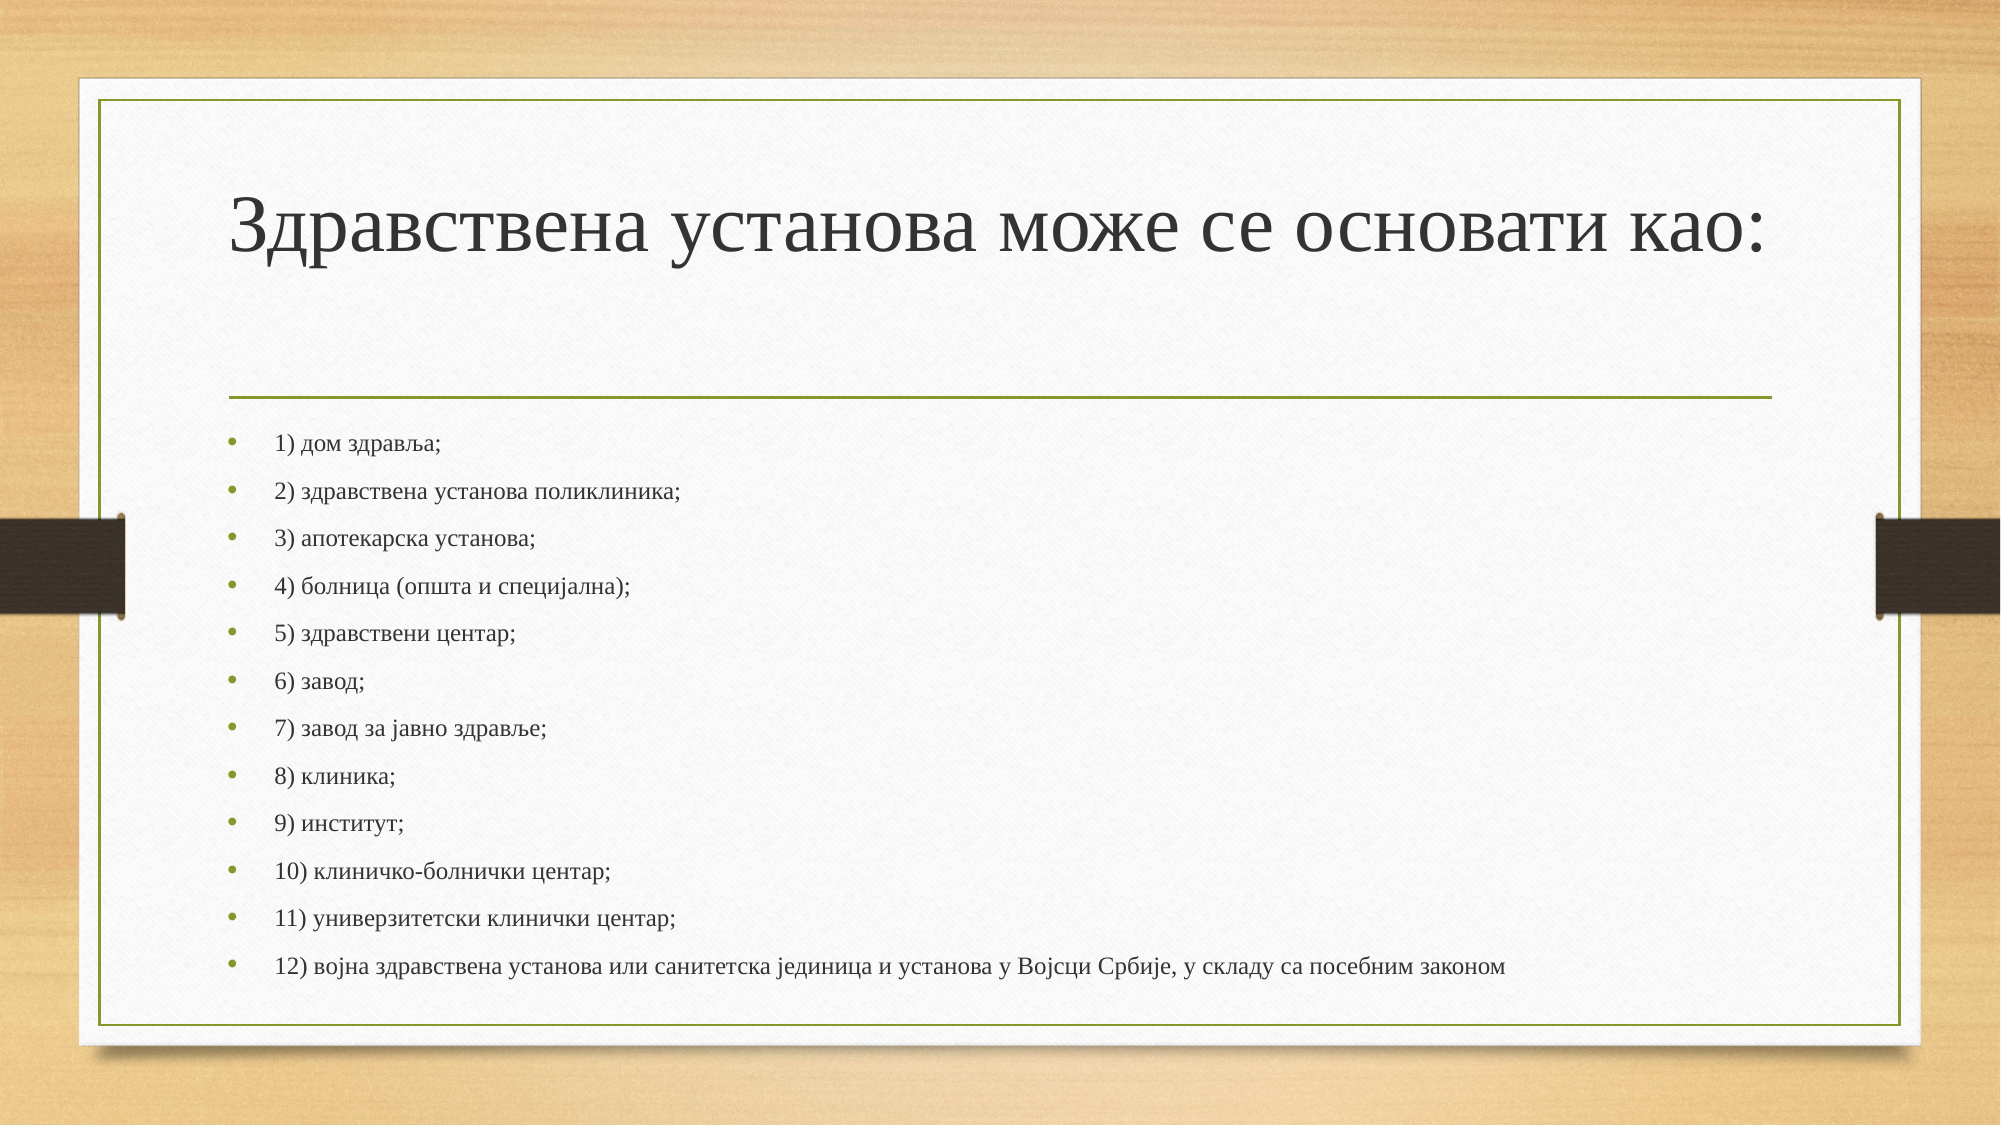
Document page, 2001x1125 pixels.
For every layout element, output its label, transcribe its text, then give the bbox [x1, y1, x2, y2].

title Здравствена установа може се основати као: [212, 161, 1788, 375]
picture [0, 0, 2001, 1125]
list 1) дом здравља; 2) здравствена установа поликлиника; 3) апотекарска установа; 4) болница (општа и специјална); 5) здравствени центар; 6) завод; 7) завод за јавно здравље; 8) клиника; 9) институт; 10) клиничко-болнички центар; 11) универзитетски клинички центар; 12) војна здравствена установа или санитетска јединица и установа у Војсци Србије, у складу са посебним законом [212, 419, 1788, 964]
